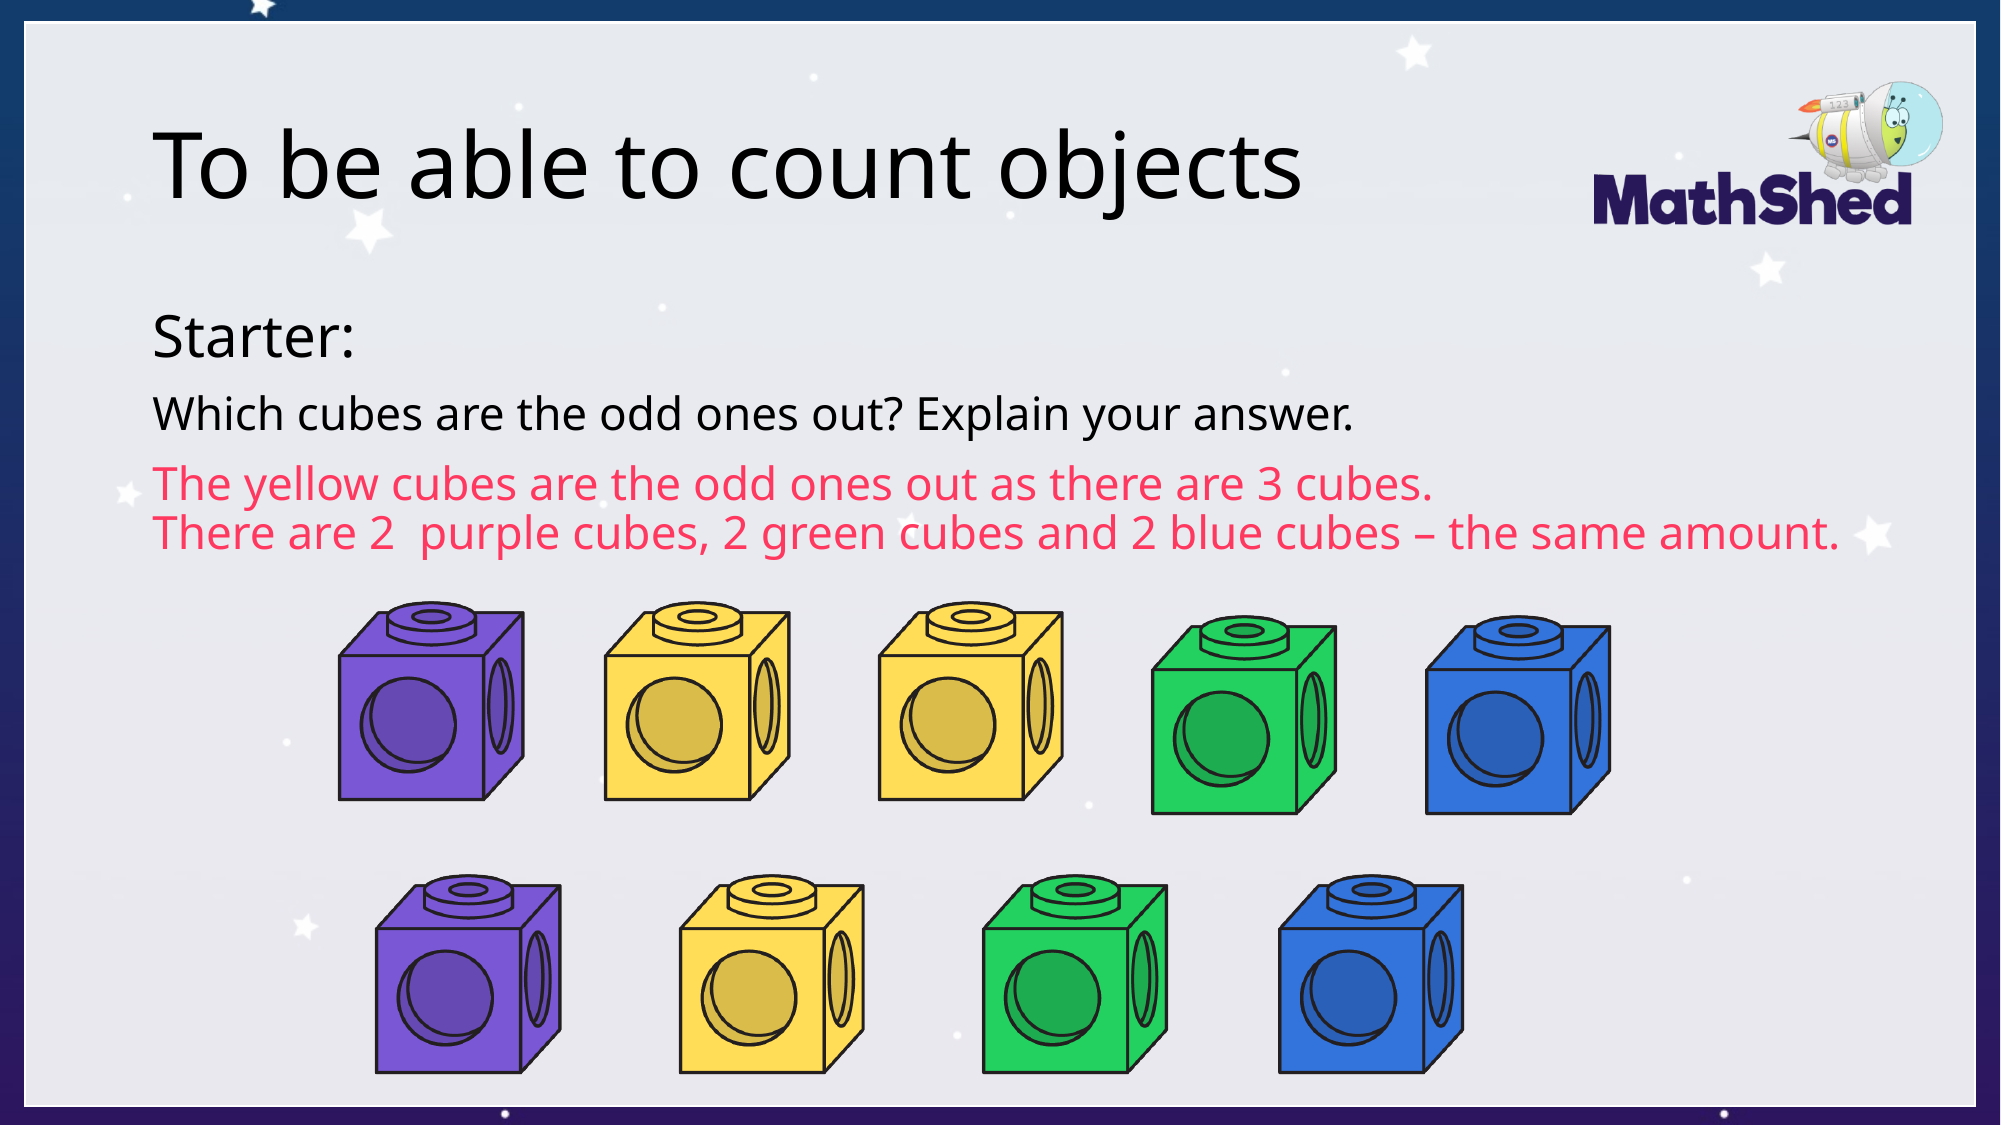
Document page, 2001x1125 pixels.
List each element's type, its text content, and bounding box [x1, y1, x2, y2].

list Starter: Which cubes are the odd ones out? Explain your answer. The yellow cubes are the odd ones out as there are 3 cubes. There are 2 purple cubes, 2 green cubes and 2 blue cubes – the same amount. [137, 299, 1863, 1014]
title To be able to count objects [137, 59, 1578, 278]
picture [0, 0, 2001, 1125]
